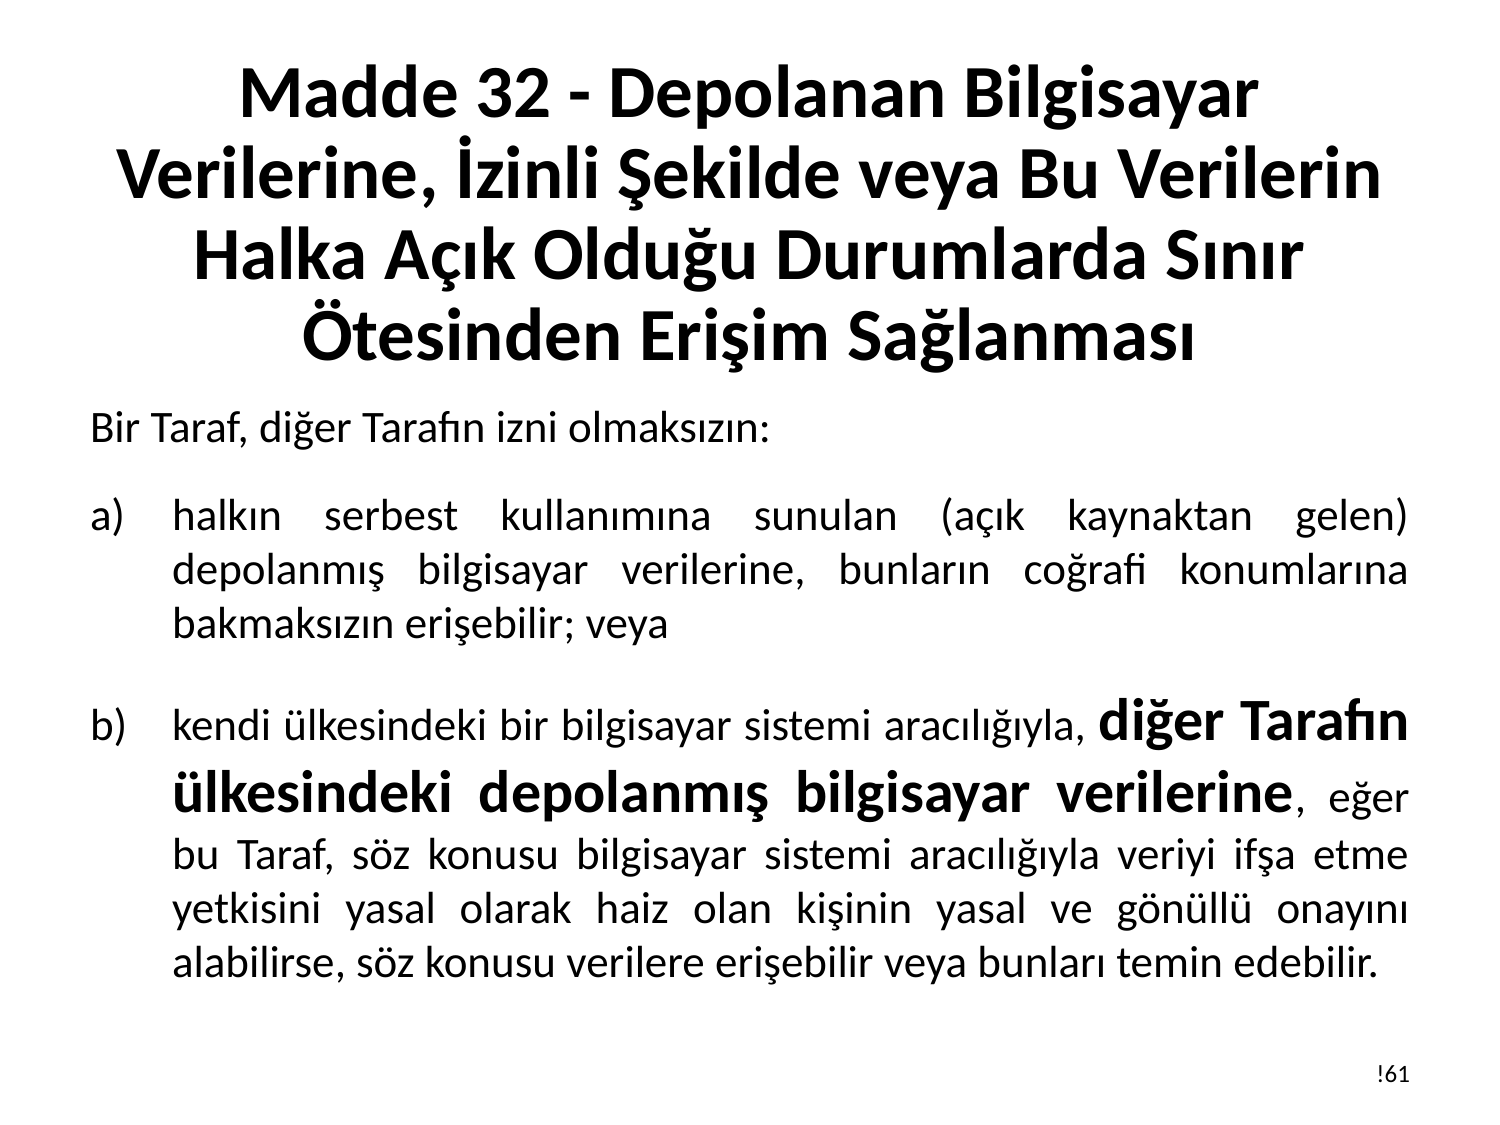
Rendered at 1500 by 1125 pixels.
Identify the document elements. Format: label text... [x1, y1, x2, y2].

title Madde 32 - Depolanan Bilgisayar Verilerine, İzinli Şekilde veya Bu Verilerin Halka Açık Olduğu Durumlarda Sınır Ötesinden Erişim Sağlanması [75, 45, 1425, 266]
list Bir Taraf, diğer Tarafın izni olmaksızın: halkın serbest kullanımına sunulan (açık kaynaktan gelen) depolanmış bilgisayar verilerine, bunların coğrafi konumlarına bakmaksızın erişebilir; veya kendi ülkesindeki bir bilgisayar sistemi aracılığıyla, diğer Tarafın ülkesindeki depolanmış bilgisayar verilerine, eğer bu Taraf, söz konusu bilgisayar sistemi aracılığıyla veriyi ifşa etme yetkisini yasal olarak haiz olan kişinin yasal ve gönüllü onayını alabilirse, söz konusu verilere erişebilir veya bunları temin edebilir. [75, 390, 1425, 1073]
slide_number !61 [1074, 1073, 1425, 1103]
